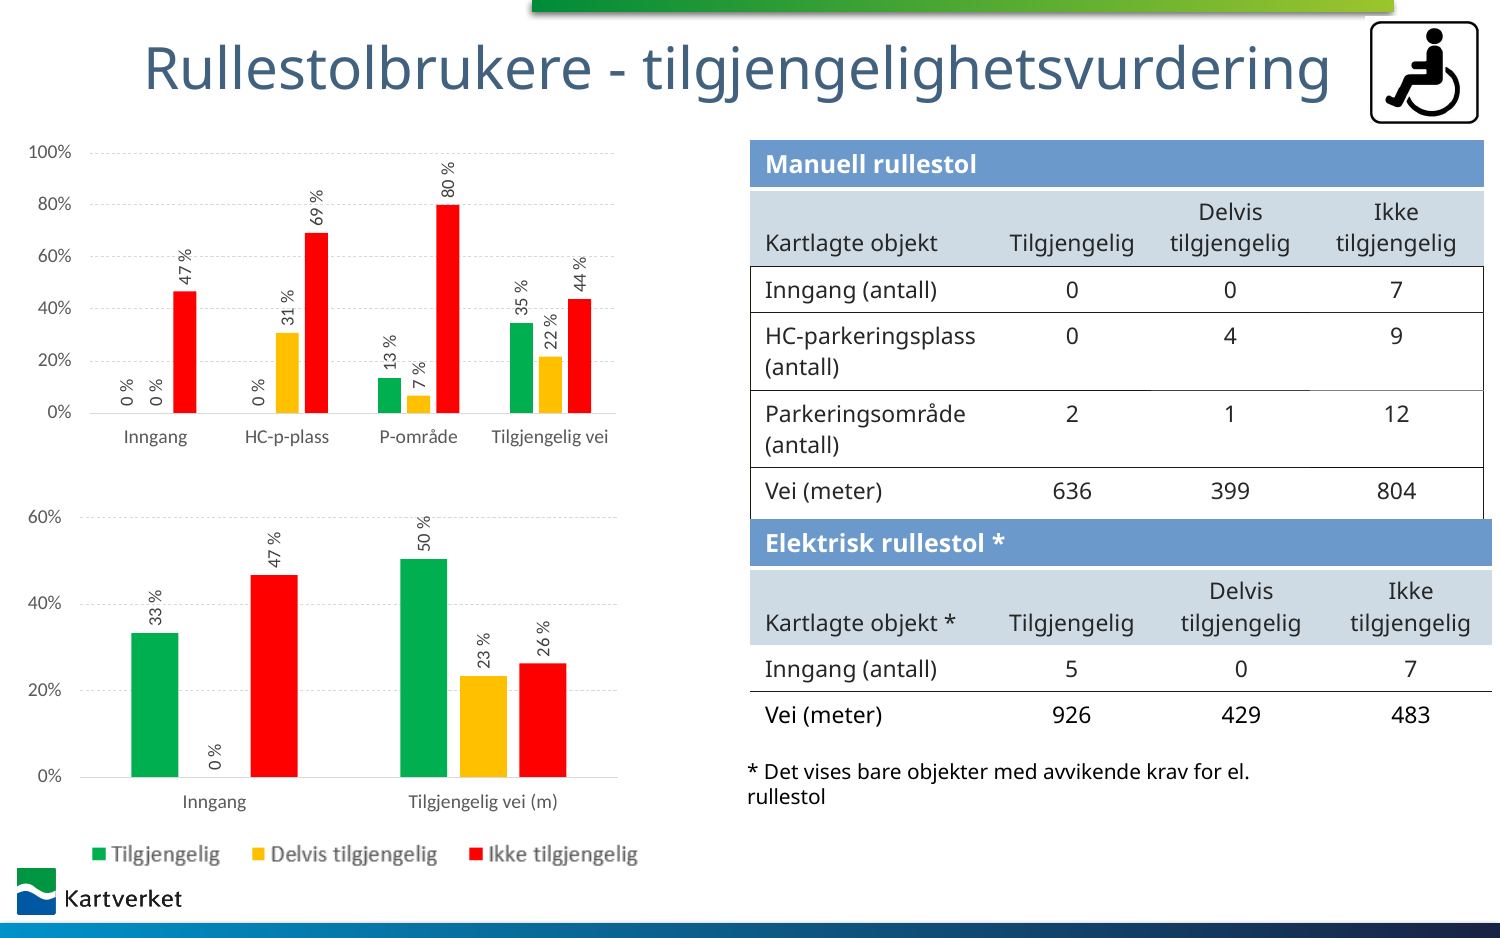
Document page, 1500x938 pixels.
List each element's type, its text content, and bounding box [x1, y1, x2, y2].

table_cell Delvis tilgjengelig [1153, 570, 1330, 645]
table_header Elektrisk rullestol * [750, 519, 1492, 566]
picture [20, 499, 630, 822]
table_cell 636 [994, 468, 1151, 519]
table_cell 0 [1153, 645, 1330, 691]
table_header Manuell rullestol [750, 140, 1484, 187]
table_cell Tilgjengelig [994, 191, 1151, 266]
table_cell Kartlagte objekt [750, 191, 994, 266]
table_cell Parkeringsområde (antall) [751, 391, 994, 467]
table_cell 12 [1310, 391, 1483, 467]
table_cell Ikke tilgjengelig [1330, 570, 1492, 645]
table_cell HC-parkeringsplass (antall) [751, 313, 994, 390]
table_cell 0 [994, 313, 1151, 390]
picture [20, 135, 629, 457]
table_cell Tilgjengelig [991, 570, 1153, 645]
table_cell 429 [1153, 692, 1330, 738]
table_cell Kartlagte objekt * [750, 570, 991, 645]
table_cell 7 [1330, 645, 1492, 691]
picture [86, 838, 643, 870]
text_box Rullestolbrukere - tilgjengelighetsvurdering [39, 12, 1348, 109]
table_cell 926 [991, 692, 1153, 738]
table_cell 2 [994, 391, 1151, 467]
table_cell Vei (meter) [751, 468, 994, 519]
table_cell 9 [1310, 313, 1483, 390]
table_cell 399 [1151, 468, 1310, 519]
table_cell 7 [1310, 267, 1483, 312]
table_cell 5 [991, 645, 1153, 691]
text_box * Det vises bare objekter med avvikende krav for el. rullestol [732, 751, 1317, 816]
table_cell Inngang (antall) [750, 645, 991, 691]
table_cell Vei (meter) [750, 692, 991, 738]
picture [1365, 16, 1484, 129]
table_cell 4 [1151, 313, 1310, 390]
table_cell 483 [1330, 692, 1492, 738]
table_cell Inngang (antall) [751, 267, 994, 312]
table_cell 804 [1310, 468, 1483, 519]
table_cell 0 [1151, 267, 1310, 312]
table_cell Delvis tilgjengelig [1151, 191, 1310, 266]
table_cell 1 [1151, 391, 1310, 467]
table_cell 0 [994, 267, 1151, 312]
table_cell Ikke tilgjengelig [1310, 191, 1484, 266]
